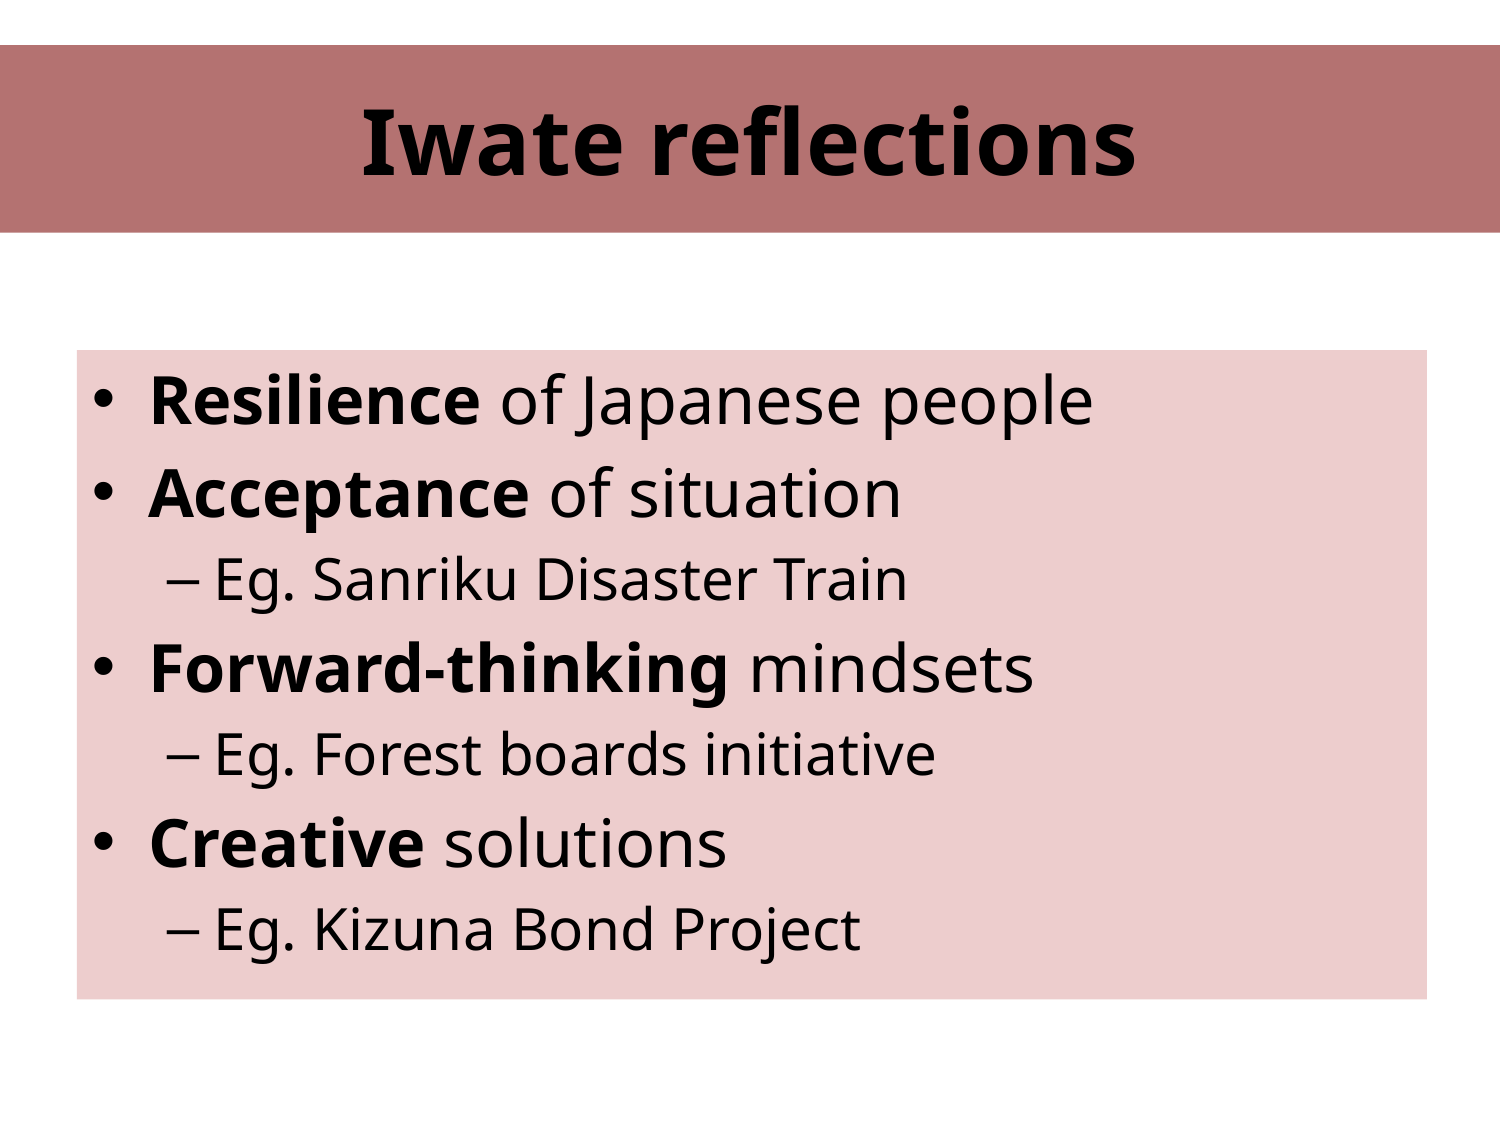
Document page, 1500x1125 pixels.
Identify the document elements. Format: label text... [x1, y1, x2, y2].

list Resilience of Japanese people Acceptance of situation Eg. Sanriku Disaster Train Forward-thinking mindsets Eg. Forest boards initiative Creative solutions Eg. Kizuna Bond Project [76, 349, 1428, 1000]
title Iwate reflections [0, 44, 1500, 233]
